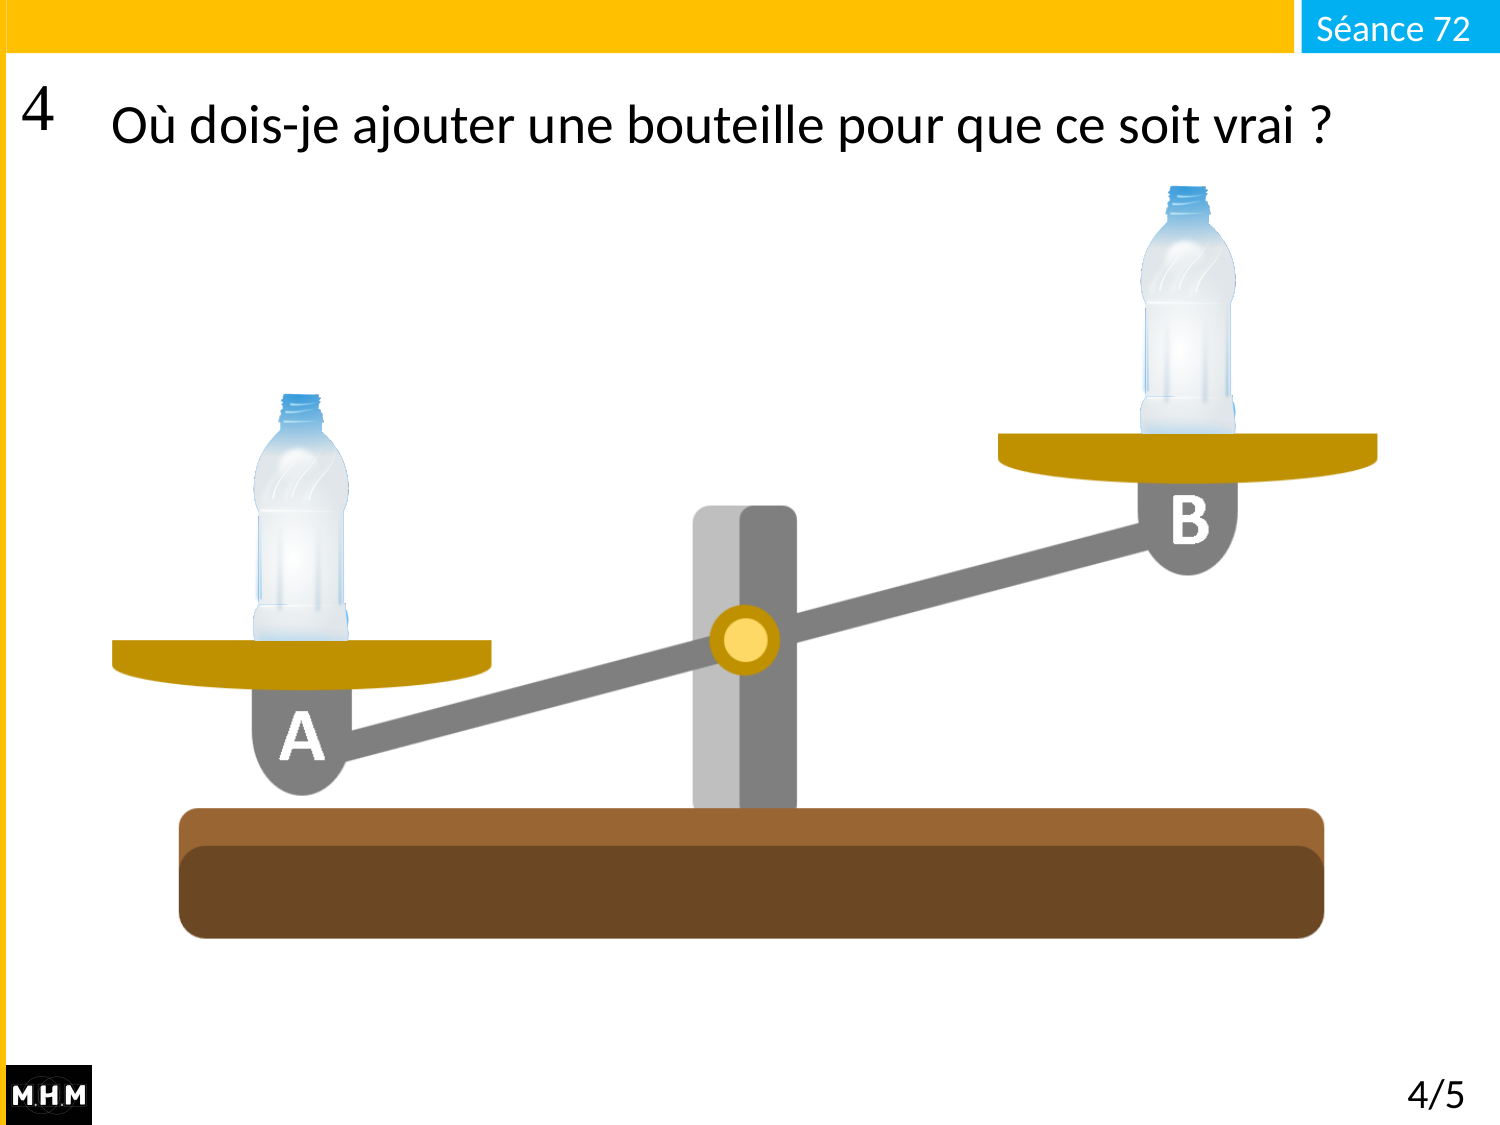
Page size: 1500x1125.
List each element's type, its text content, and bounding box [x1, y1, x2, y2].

picture [109, 171, 1391, 947]
picture [6, 1065, 92, 1125]
title Où dois-je ajouter une bouteille pour que ce soit vrai ? [96, 60, 1391, 191]
list 4/5 [1373, 1064, 1500, 1125]
